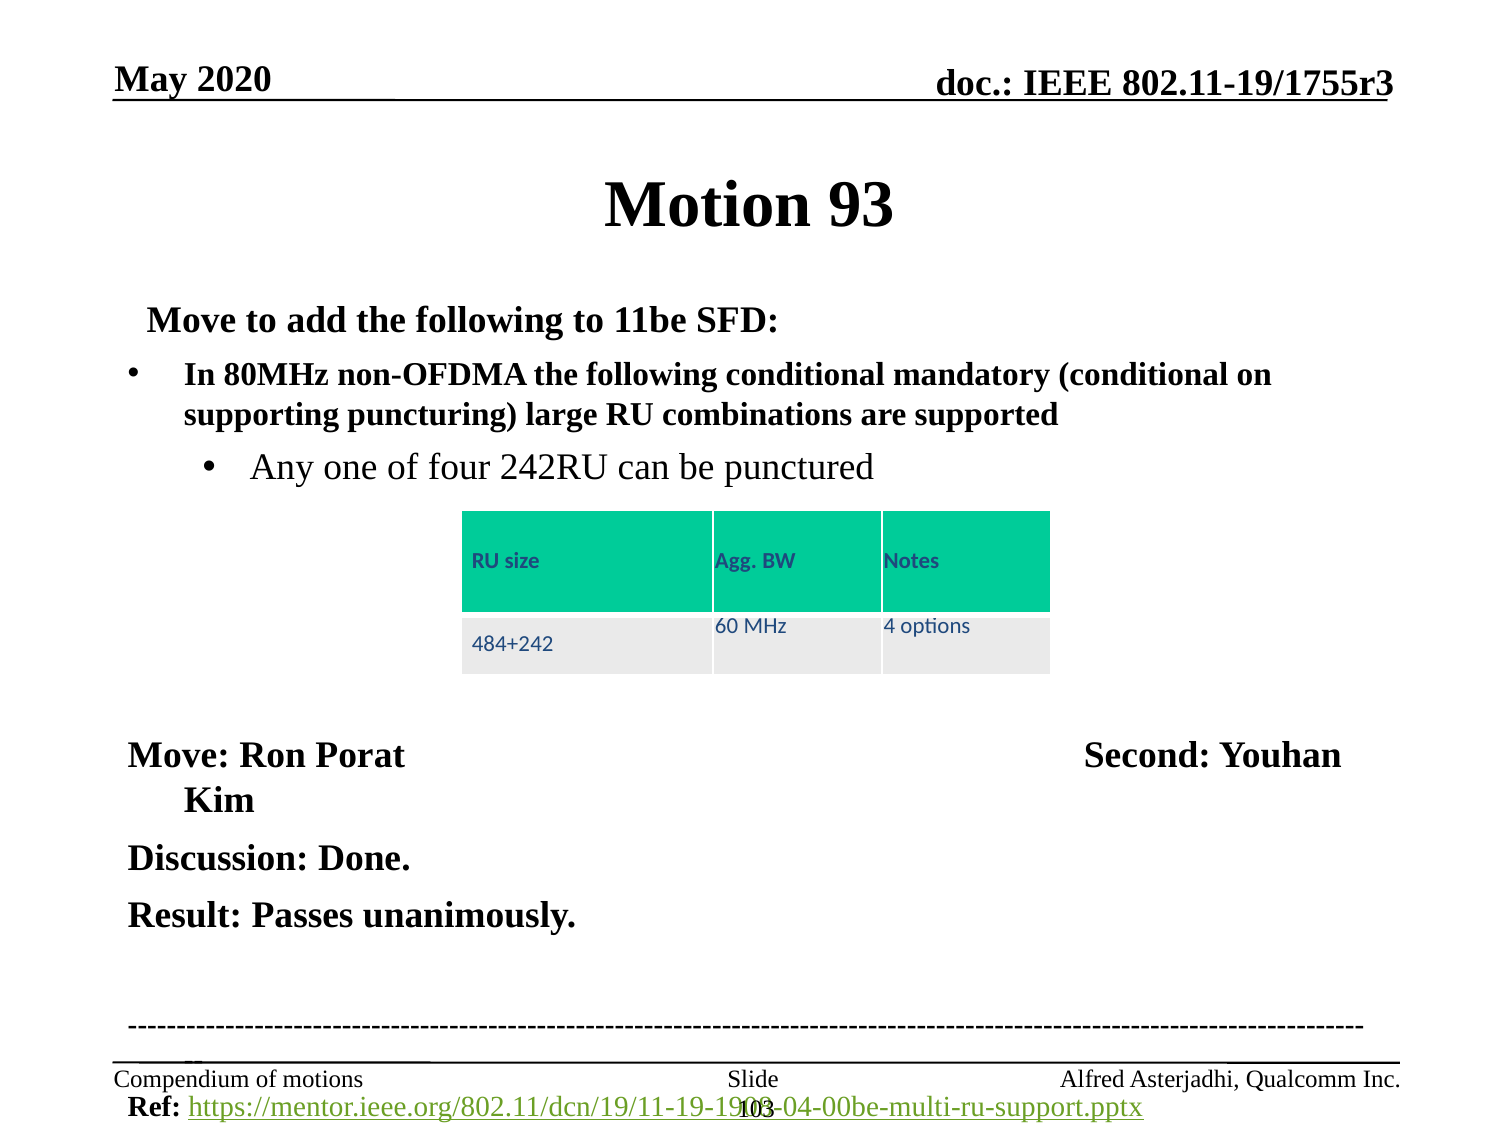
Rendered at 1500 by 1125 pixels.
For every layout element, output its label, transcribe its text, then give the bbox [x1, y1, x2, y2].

table_header Agg. BW [714, 511, 881, 612]
table_header RU size [462, 511, 712, 612]
list Move to add the following to 11be SFD: In 80MHz non-OFDMA the following conditional mandatory (conditional on supporting puncturing) large RU combinations are supported Any one of four 242RU can be punctured Move: Ron Porat Second: Youhan Kim Discussion: Done. Result: Passes unanimously. --------------------------------------------------------------------------------------------------------------------------------- Ref: https://mentor.ieee.org/802.11/dcn/19/11-19-1908-04-00be-multi-ru-support.pptx [112, 286, 1388, 1071]
table_cell 4 options [883, 618, 1050, 674]
footer Alfred Asterjadhi, Qualcomm Inc. [878, 1061, 1402, 1093]
table_cell 484+242 [462, 618, 712, 674]
title Motion 93 [112, 112, 1388, 286]
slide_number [114, 54, 423, 100]
table_header Notes [883, 511, 1050, 612]
table_cell 60 MHz [714, 618, 881, 674]
slide_number Slide 103 [712, 1061, 800, 1123]
